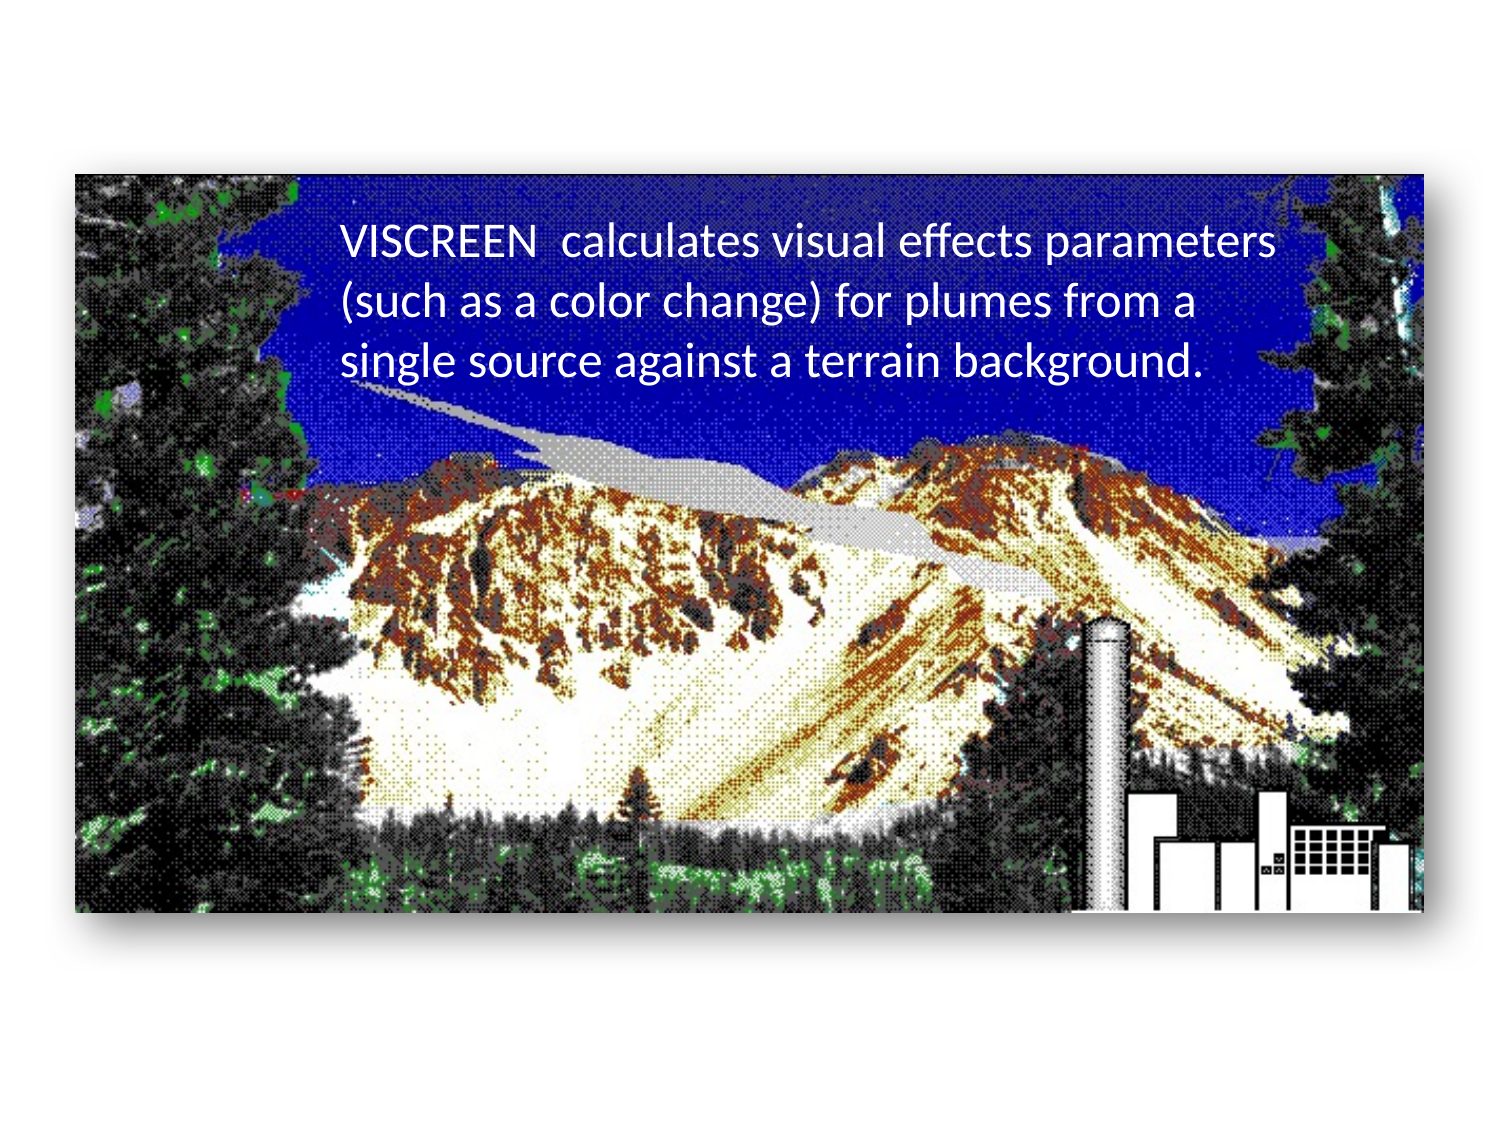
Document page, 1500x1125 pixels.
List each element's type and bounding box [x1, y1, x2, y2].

picture [74, 174, 1424, 913]
